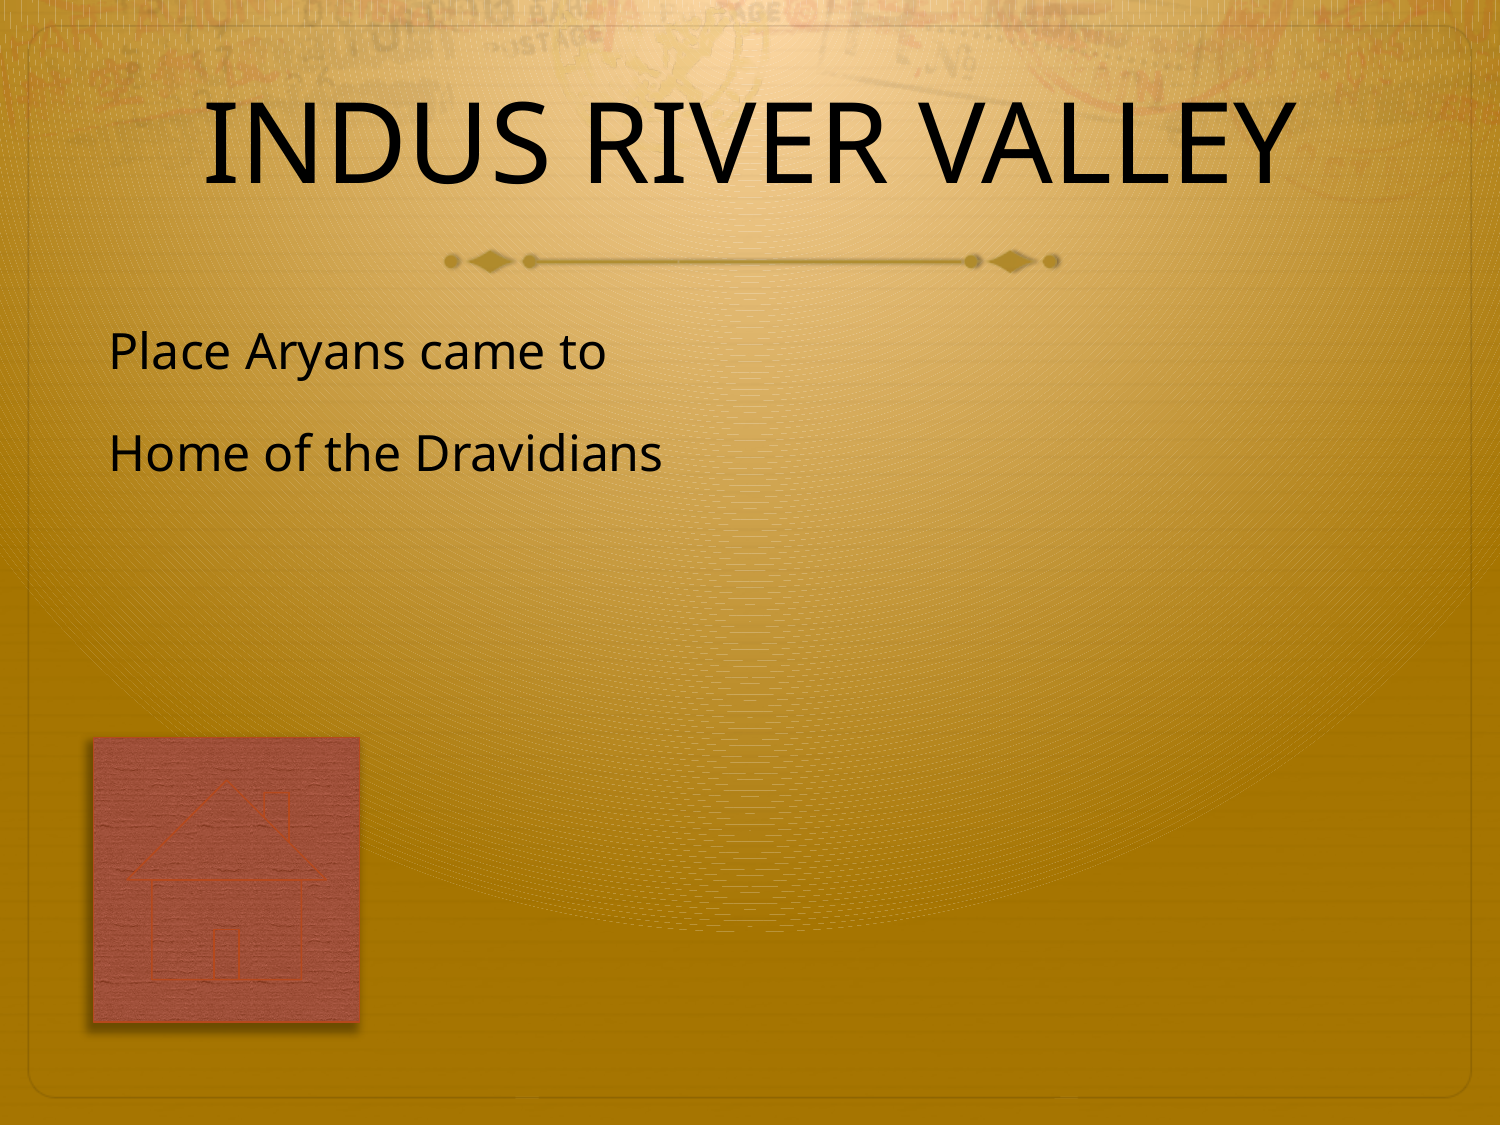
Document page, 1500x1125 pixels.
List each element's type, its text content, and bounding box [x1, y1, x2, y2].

picture [0, 0, 1500, 1125]
text_box [93, 737, 360, 1023]
list Place Aryans came to Home of the Dravidians [93, 312, 1407, 988]
title INDUS RIVER VALLEY [93, 45, 1407, 233]
